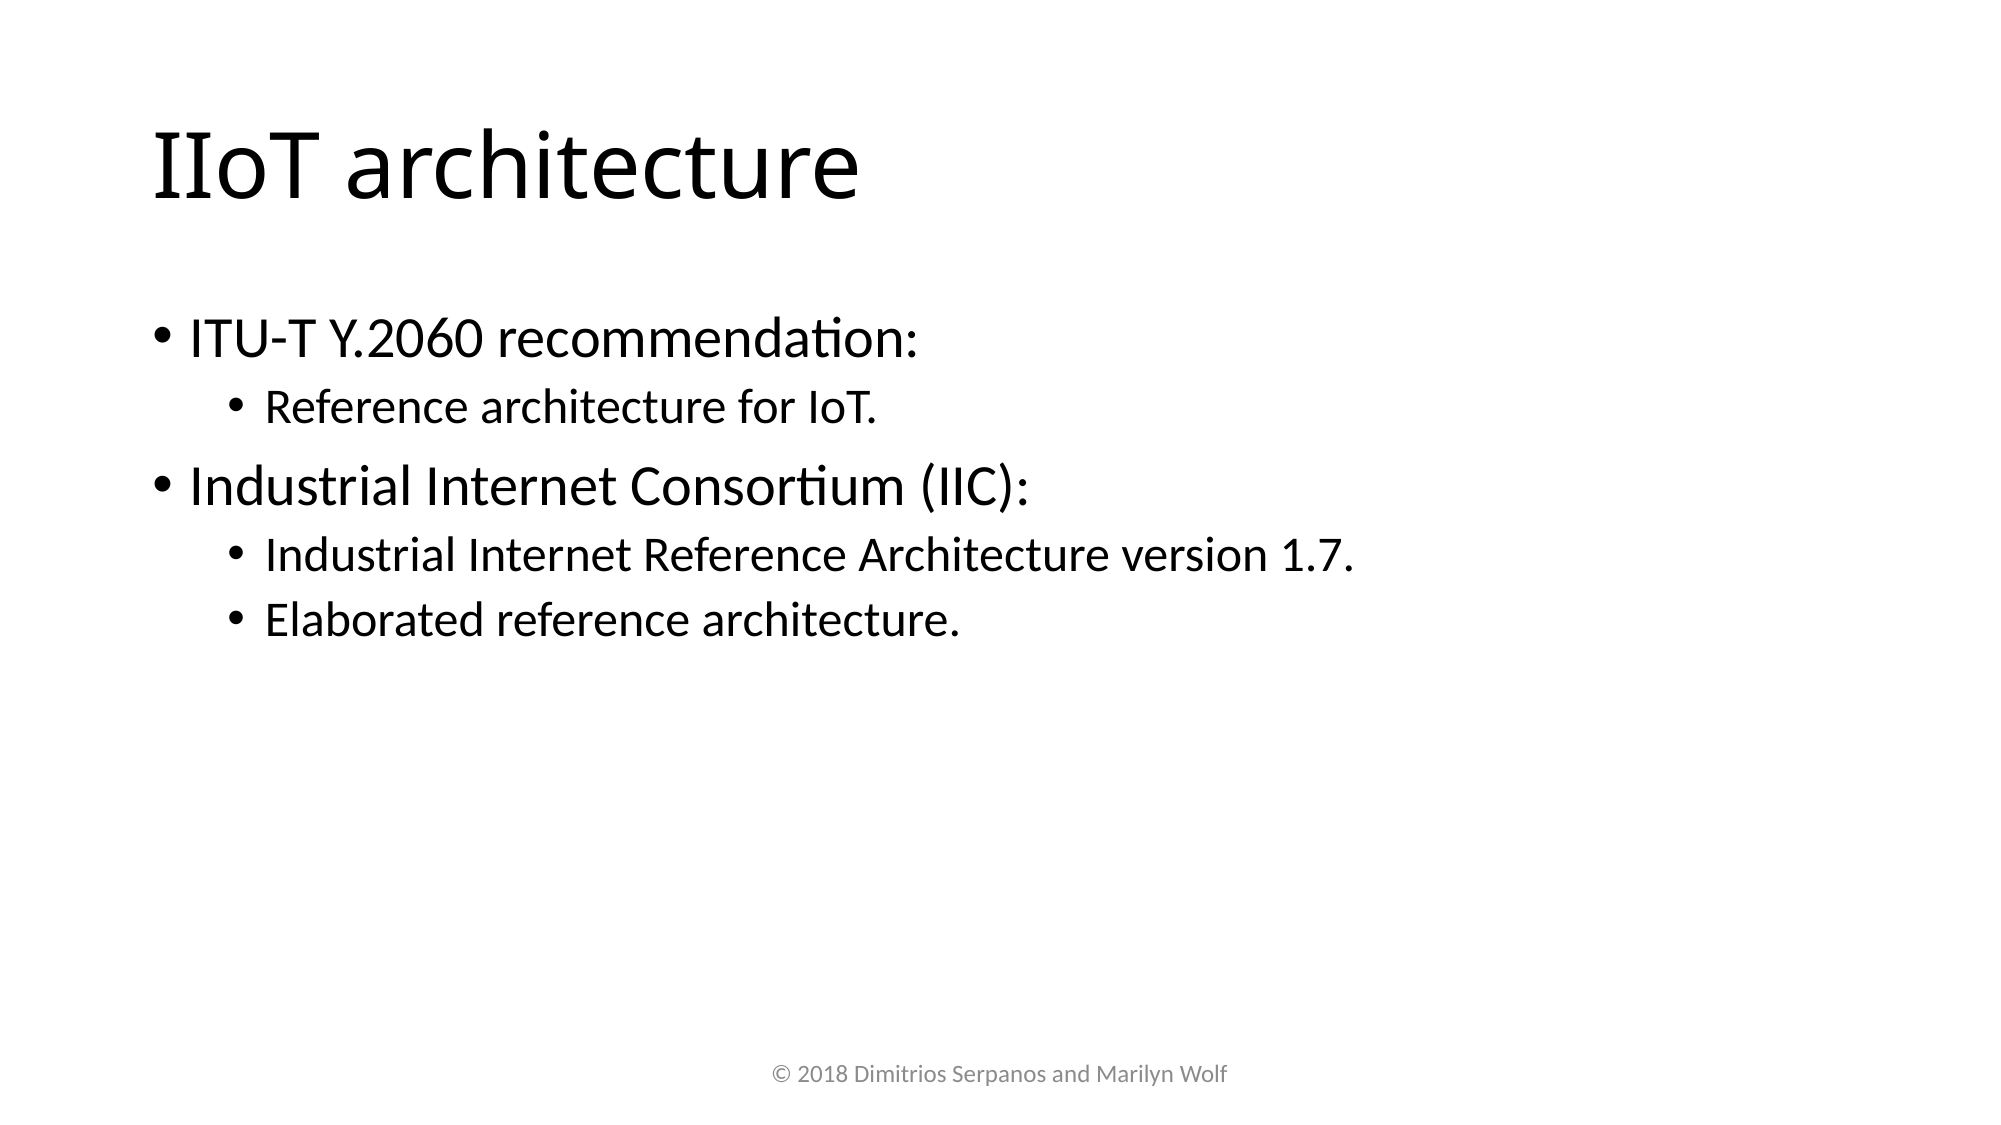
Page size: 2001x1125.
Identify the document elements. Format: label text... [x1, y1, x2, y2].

list ITU-T Y.2060 recommendation: Reference architecture for IoT. Industrial Internet Consortium (IIC): Industrial Internet Reference Architecture version 1.7. Elaborated reference architecture. [137, 299, 1863, 1014]
footer © 2018 Dimitrios Serpanos and Marilyn Wolf [662, 1042, 1338, 1103]
title IIoT architecture [137, 59, 1863, 278]
